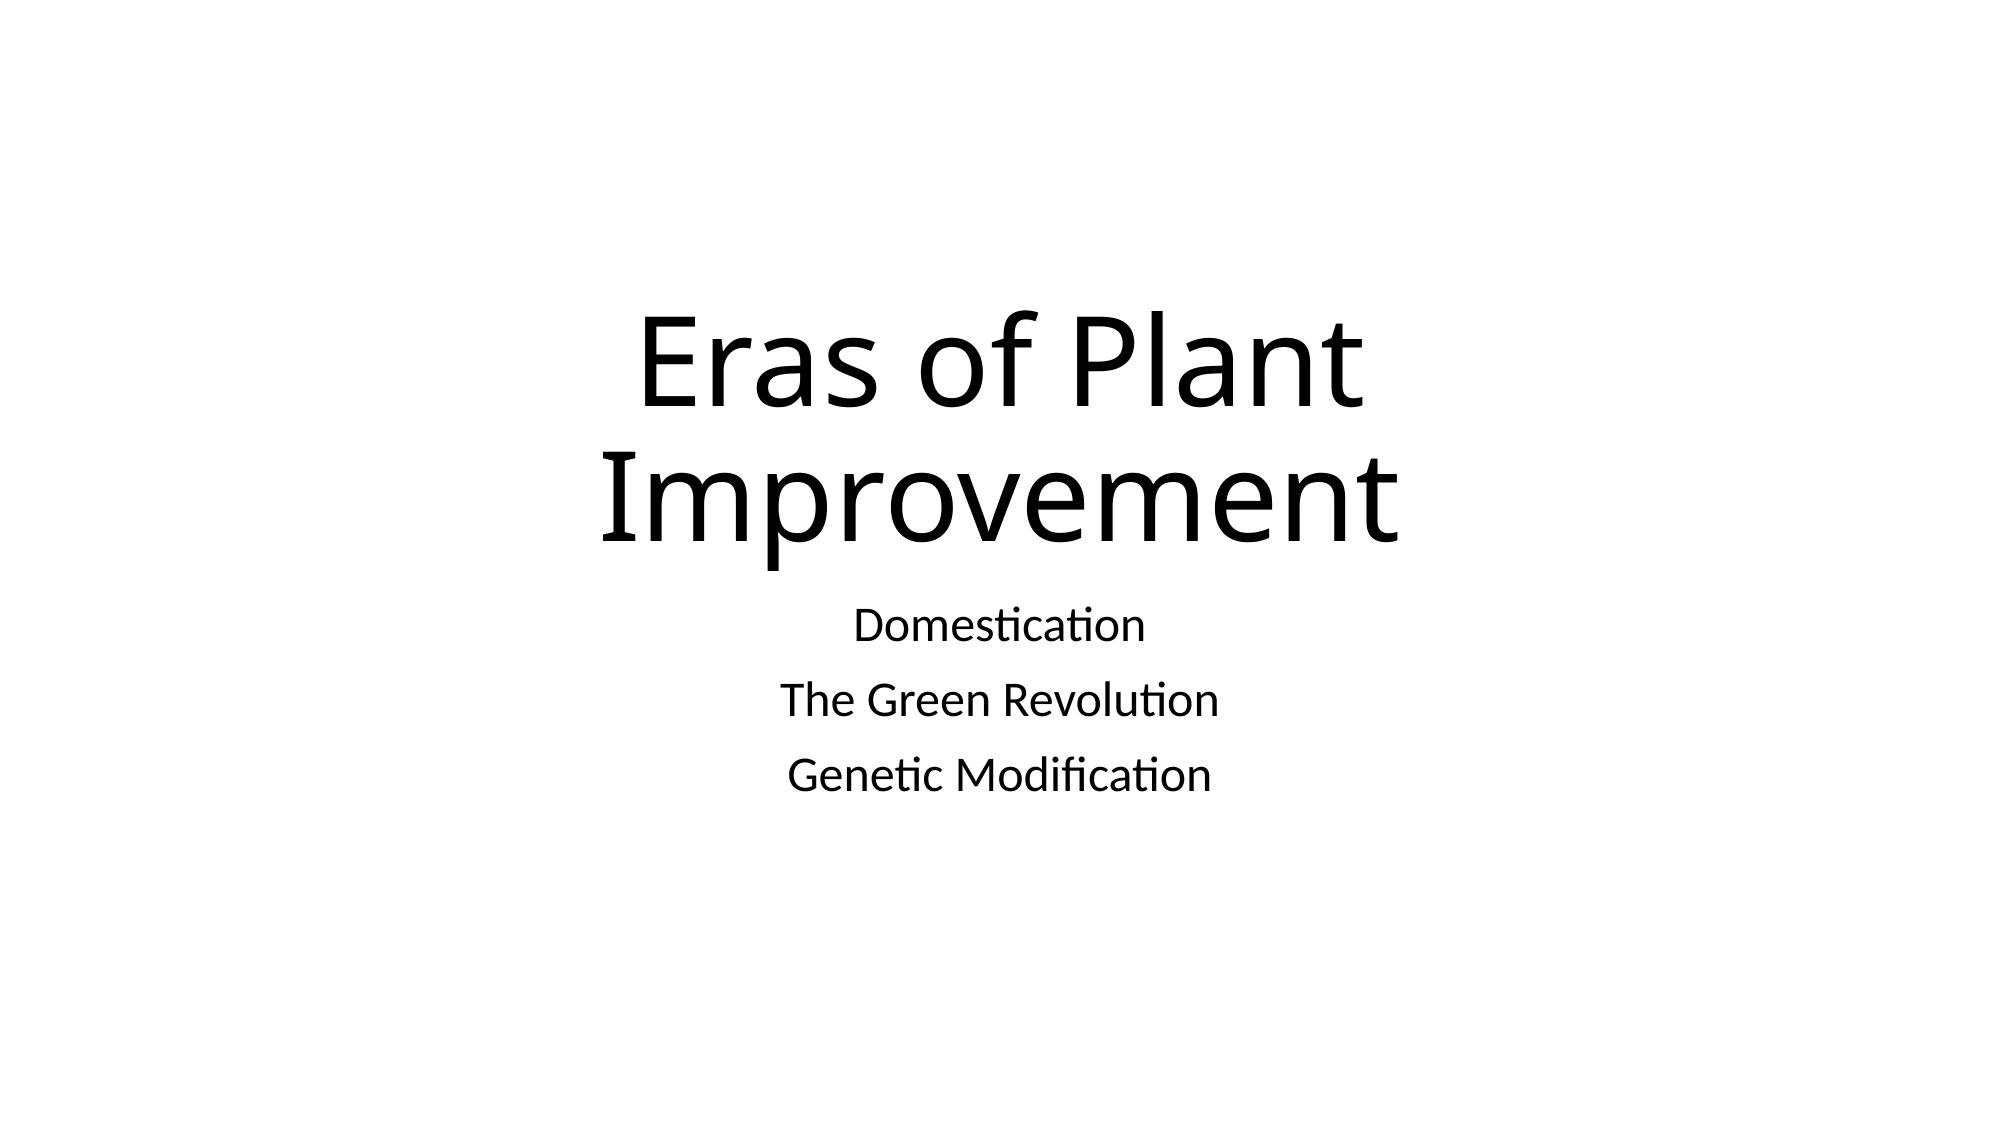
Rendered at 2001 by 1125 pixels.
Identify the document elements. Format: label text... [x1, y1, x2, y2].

subtitle Domestication The Green Revolution Genetic Modification [249, 590, 1750, 863]
title Eras of Plant Improvement [249, 184, 1750, 576]
